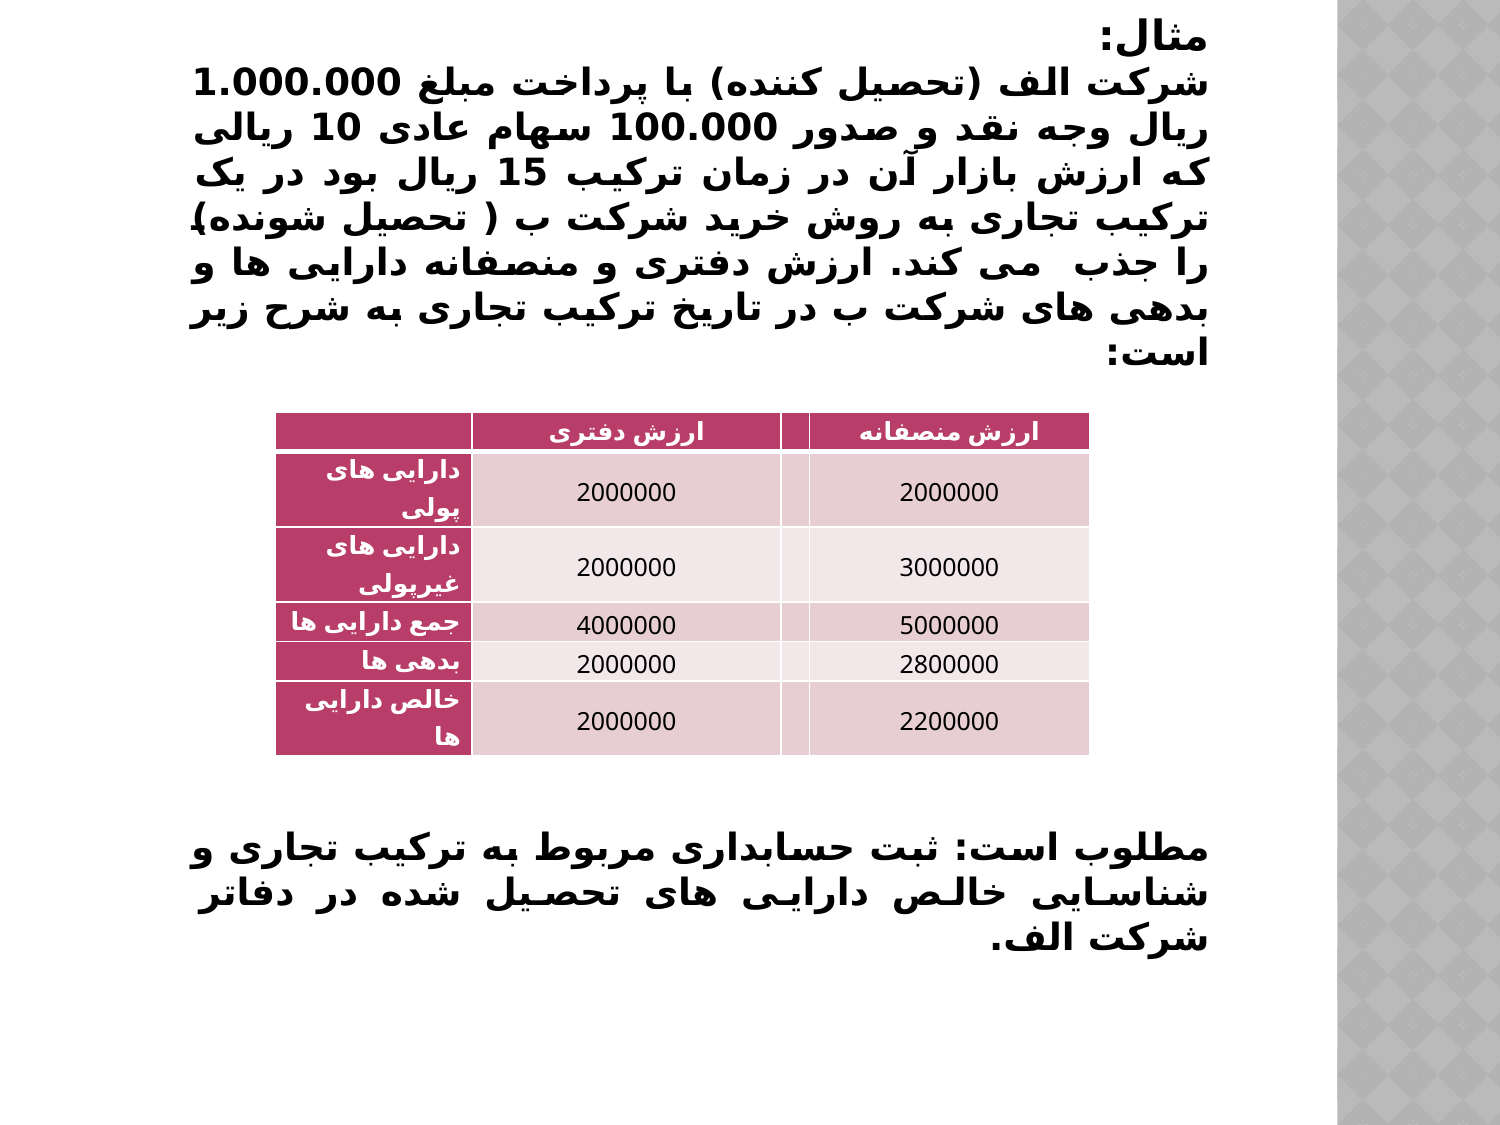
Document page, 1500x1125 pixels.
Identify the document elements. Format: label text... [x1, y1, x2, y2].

text_box مثال: شرکت الف (تحصیل کننده) با پرداخت مبلغ 1.000.000 ريال وجه نقد و صدور 100.000 سهام عادی 10 ريالی که ارزش بازار آن در زمان ترکیب 15 ريال بود در یک ترکیب تجاری به روش خرید شرکت ب ( تحصیل شونده) را جذب می کند. ارزش دفتری و منصفانه دارایی ها و بدهی های شرکت ب در تاریخ ترکیب تجاری به شرح زیر است: مطلوب است: ثبت حسابداری مربوط به ترکیب تجاری و شناسایی خالص دارایی های تحصیل شده در دفاتر شرکت الف. [174, 0, 1225, 966]
